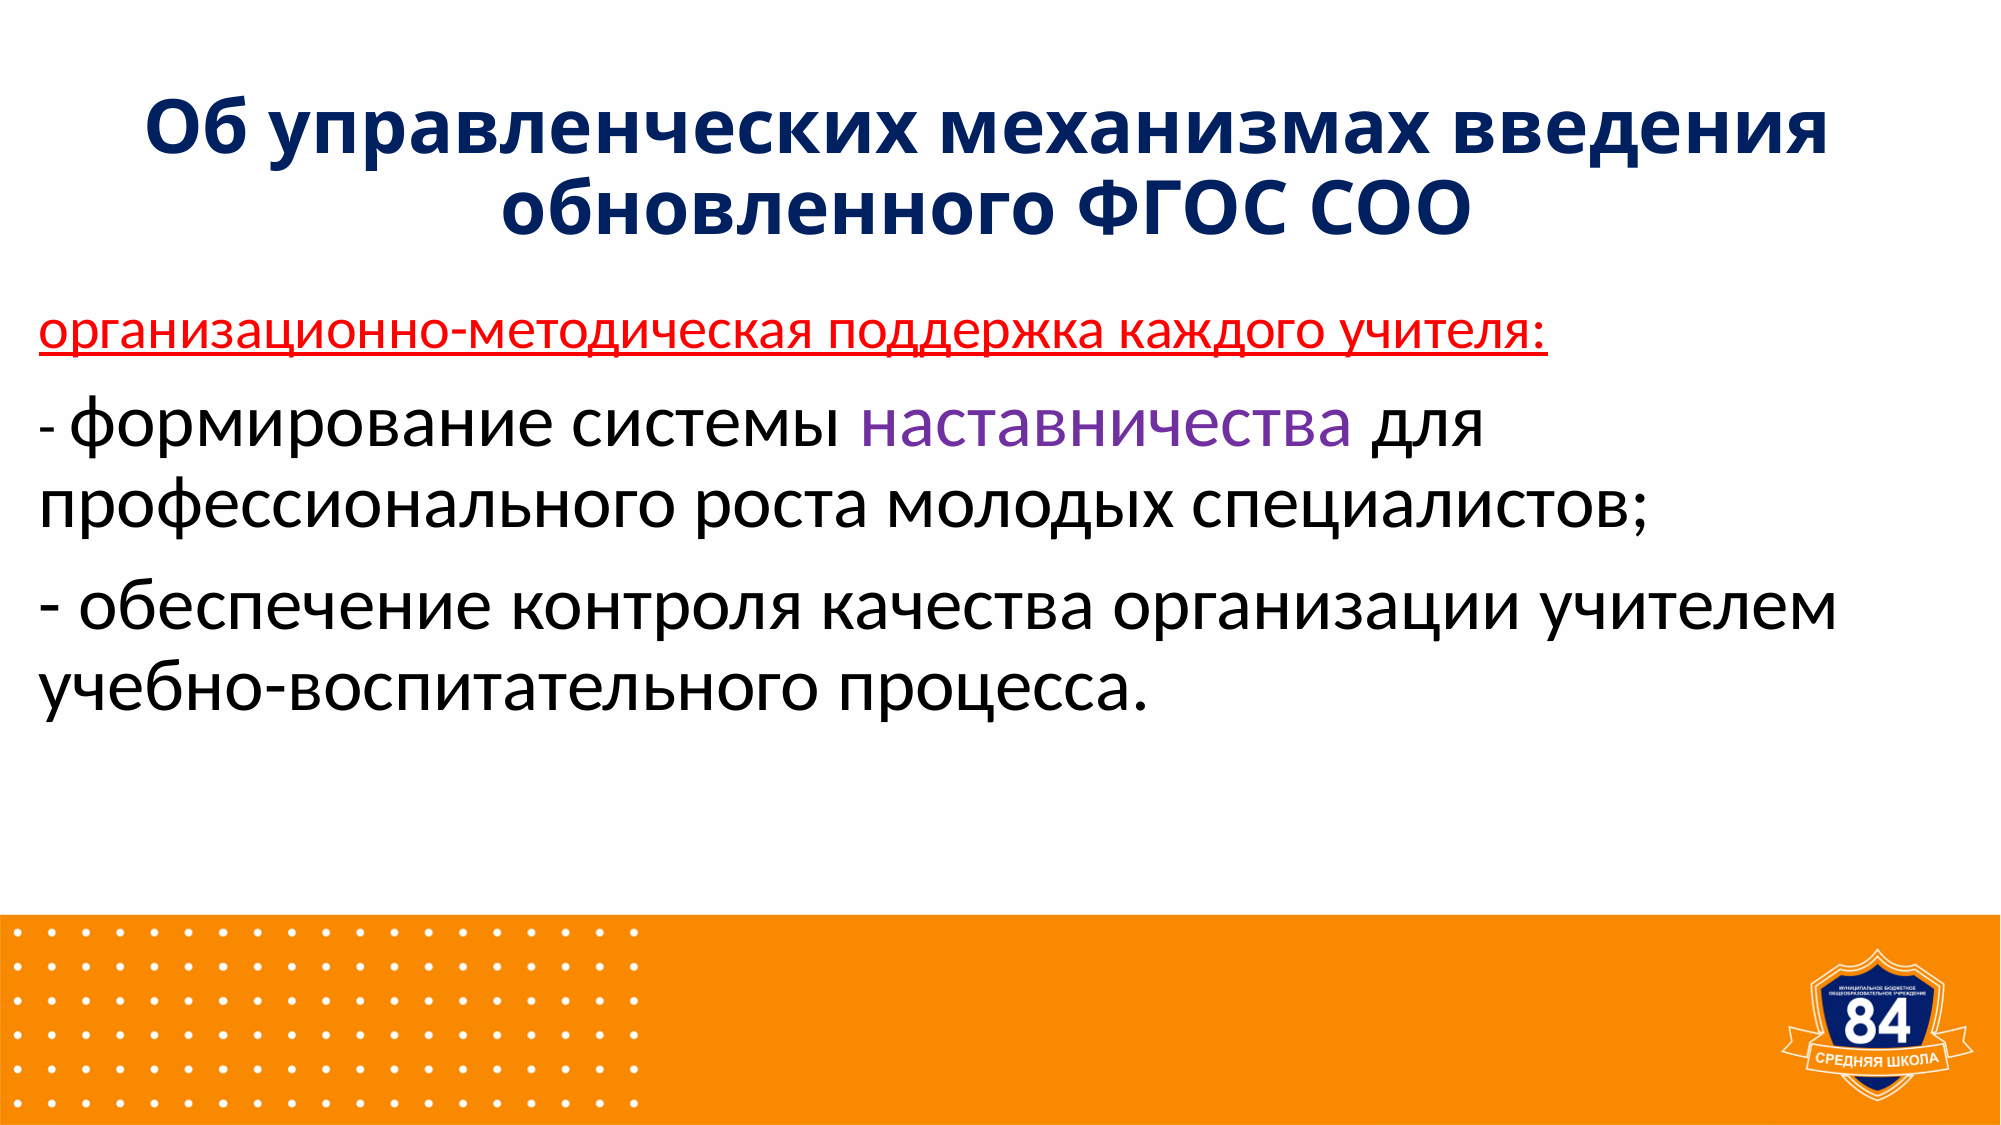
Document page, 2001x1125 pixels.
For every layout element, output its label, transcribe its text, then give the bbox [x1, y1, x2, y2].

title Об управленческих механизмах введения обновленного ФГОС СОО [39, 59, 1937, 279]
picture [0, 0, 2001, 1125]
list организационно-методическая поддержка каждого учителя: - формирование системы наставничества для профессионального роста молодых специалистов; - обеспечение контроля качества организации учителем учебно-воспитательного процесса. [23, 290, 1961, 1094]
